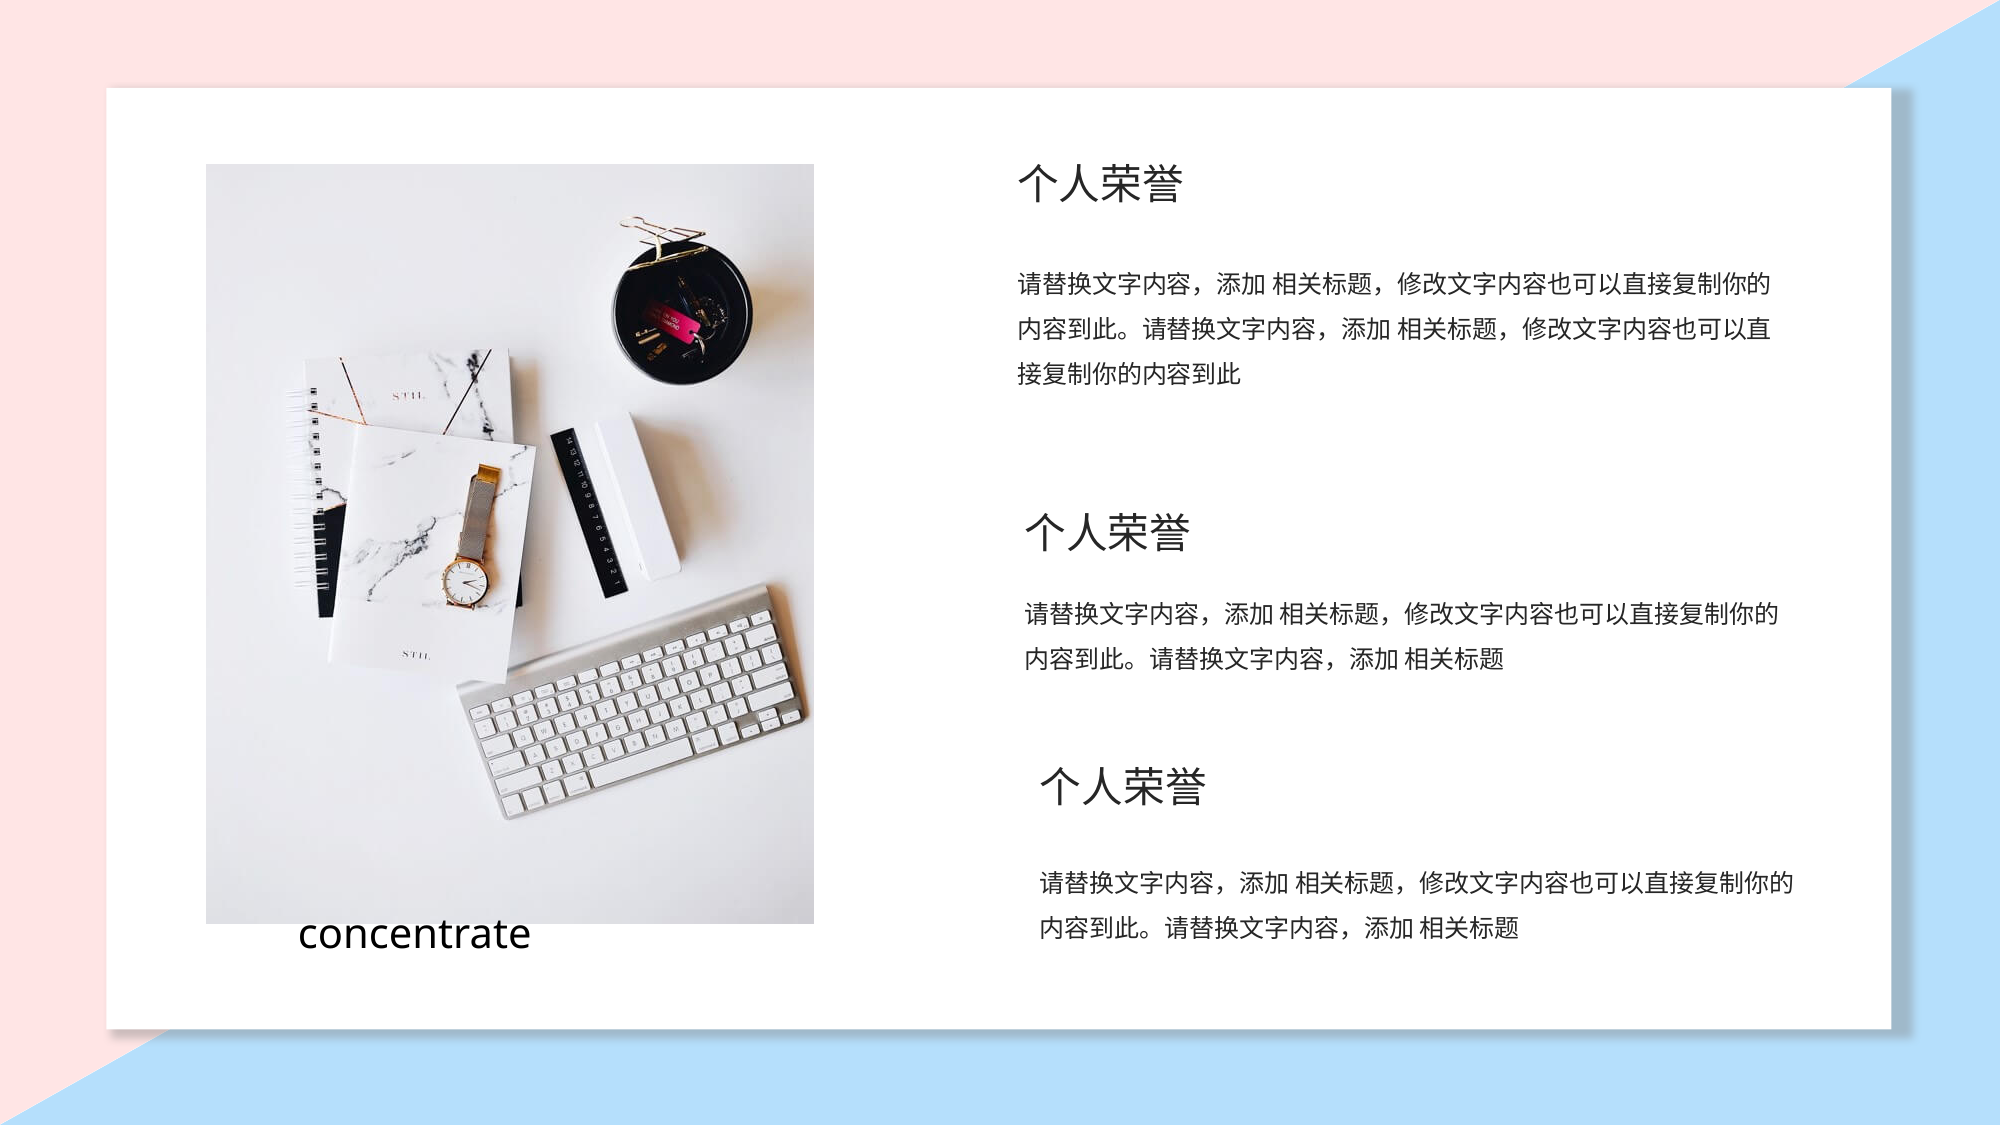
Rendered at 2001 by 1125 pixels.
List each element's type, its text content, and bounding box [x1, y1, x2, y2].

text_box 请替换文字内容，添加 相关标题，修改文字内容也可以直接复制你的内容到此。请替换文字内容，添加 相关标题 [1025, 845, 1819, 1085]
text_box 请替换文字内容，添加 相关标题，修改文字内容也可以直接复制你的内容到此。请替换文字内容，添加 相关标题，修改文字内容也可以直接复制你的内容到此 [1002, 246, 1804, 531]
text_box 请替换文字内容，添加 相关标题，修改文字内容也可以直接复制你的内容到此。请替换文字内容，添加 相关标题 [1009, 576, 1804, 816]
text_box 个人荣誉 [1002, 150, 1264, 216]
text_box concentrate [283, 924, 737, 965]
picture [206, 164, 814, 924]
text_box 个人荣誉 [1009, 499, 1271, 565]
text_box 个人荣誉 [1024, 753, 1286, 818]
